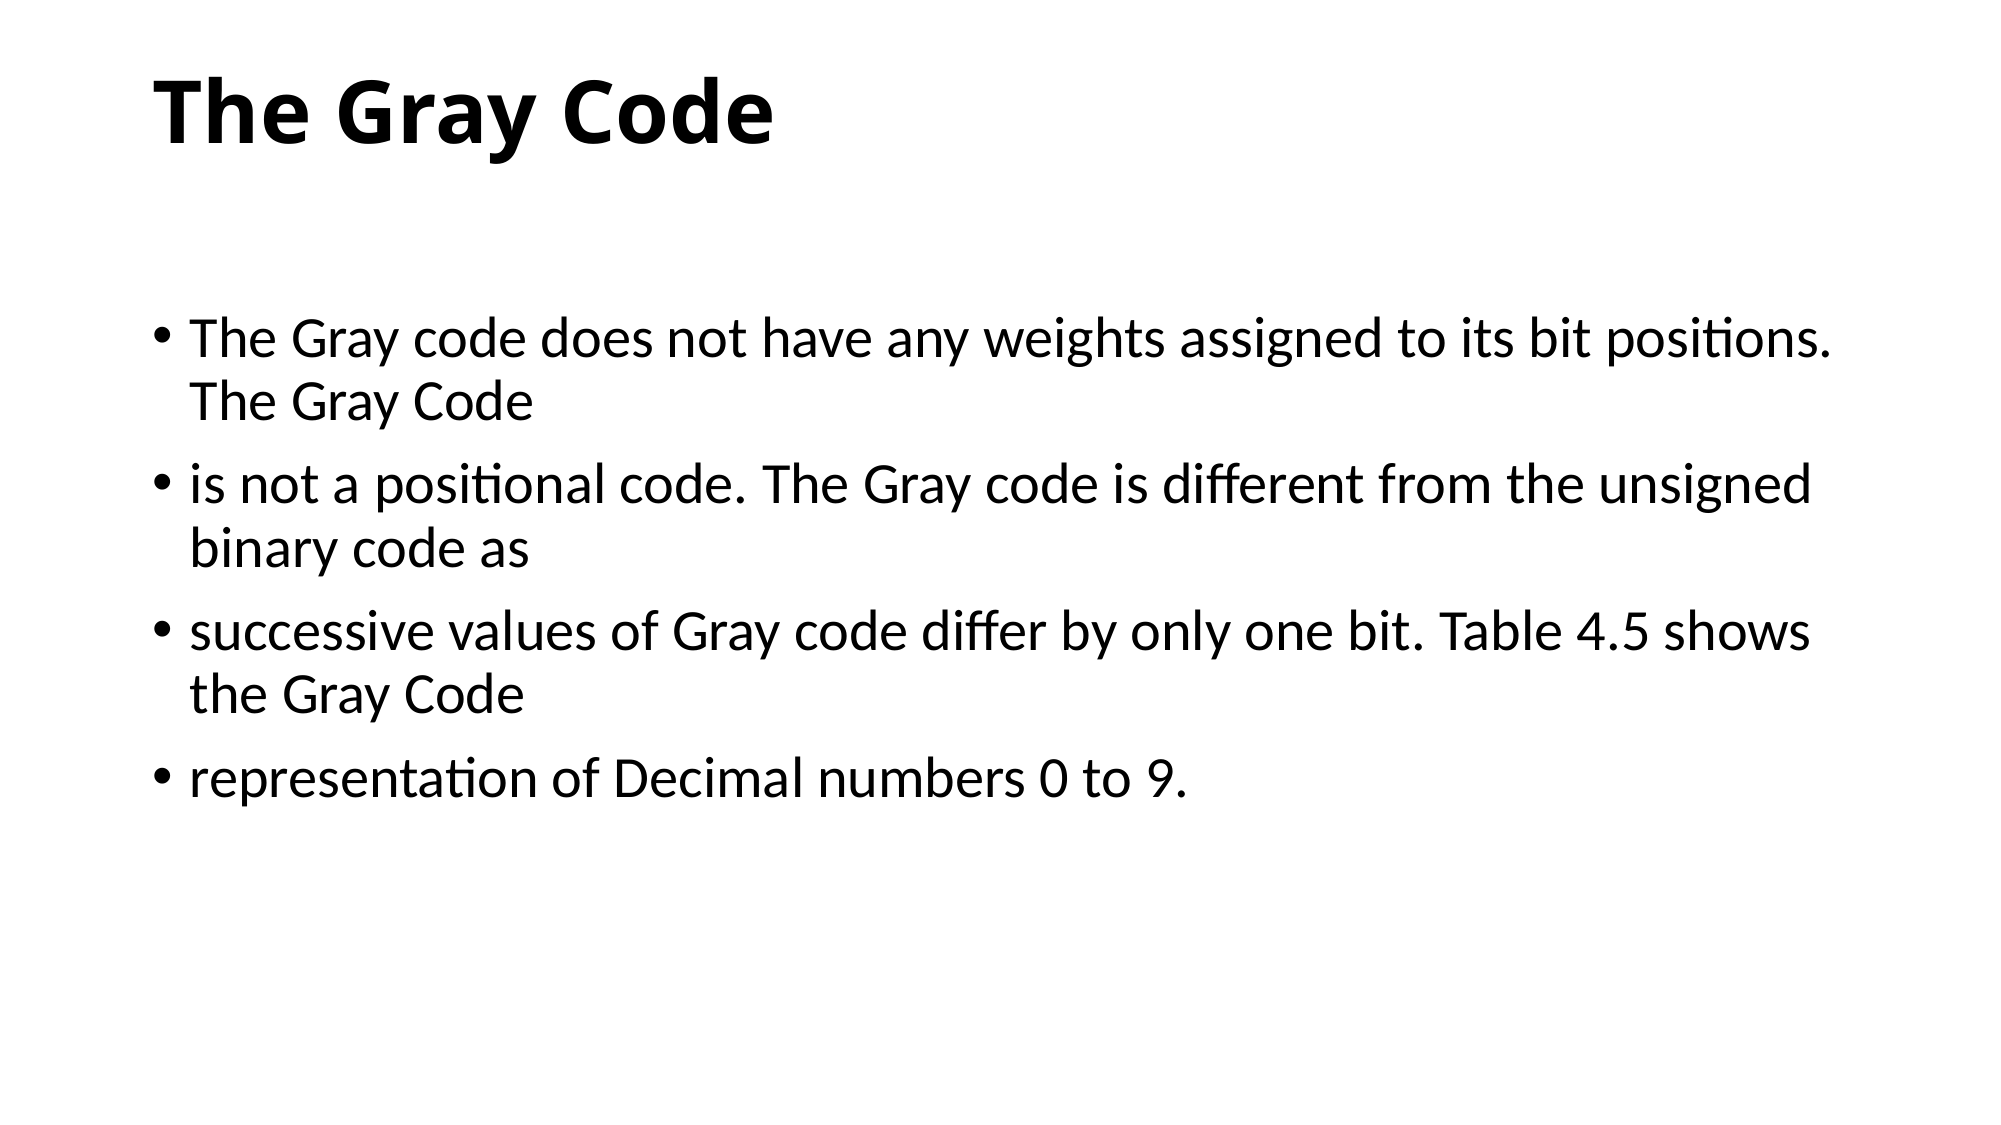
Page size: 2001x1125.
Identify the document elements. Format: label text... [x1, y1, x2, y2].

title The Gray Code [137, 59, 1863, 170]
list The Gray code does not have any weights assigned to its bit positions. The Gray Code is not a positional code. The Gray code is different from the unsigned binary code as successive values of Gray code differ by only one bit. Table 4.5 shows the Gray Code representation of Decimal numbers 0 to 9. [137, 299, 1863, 1014]
